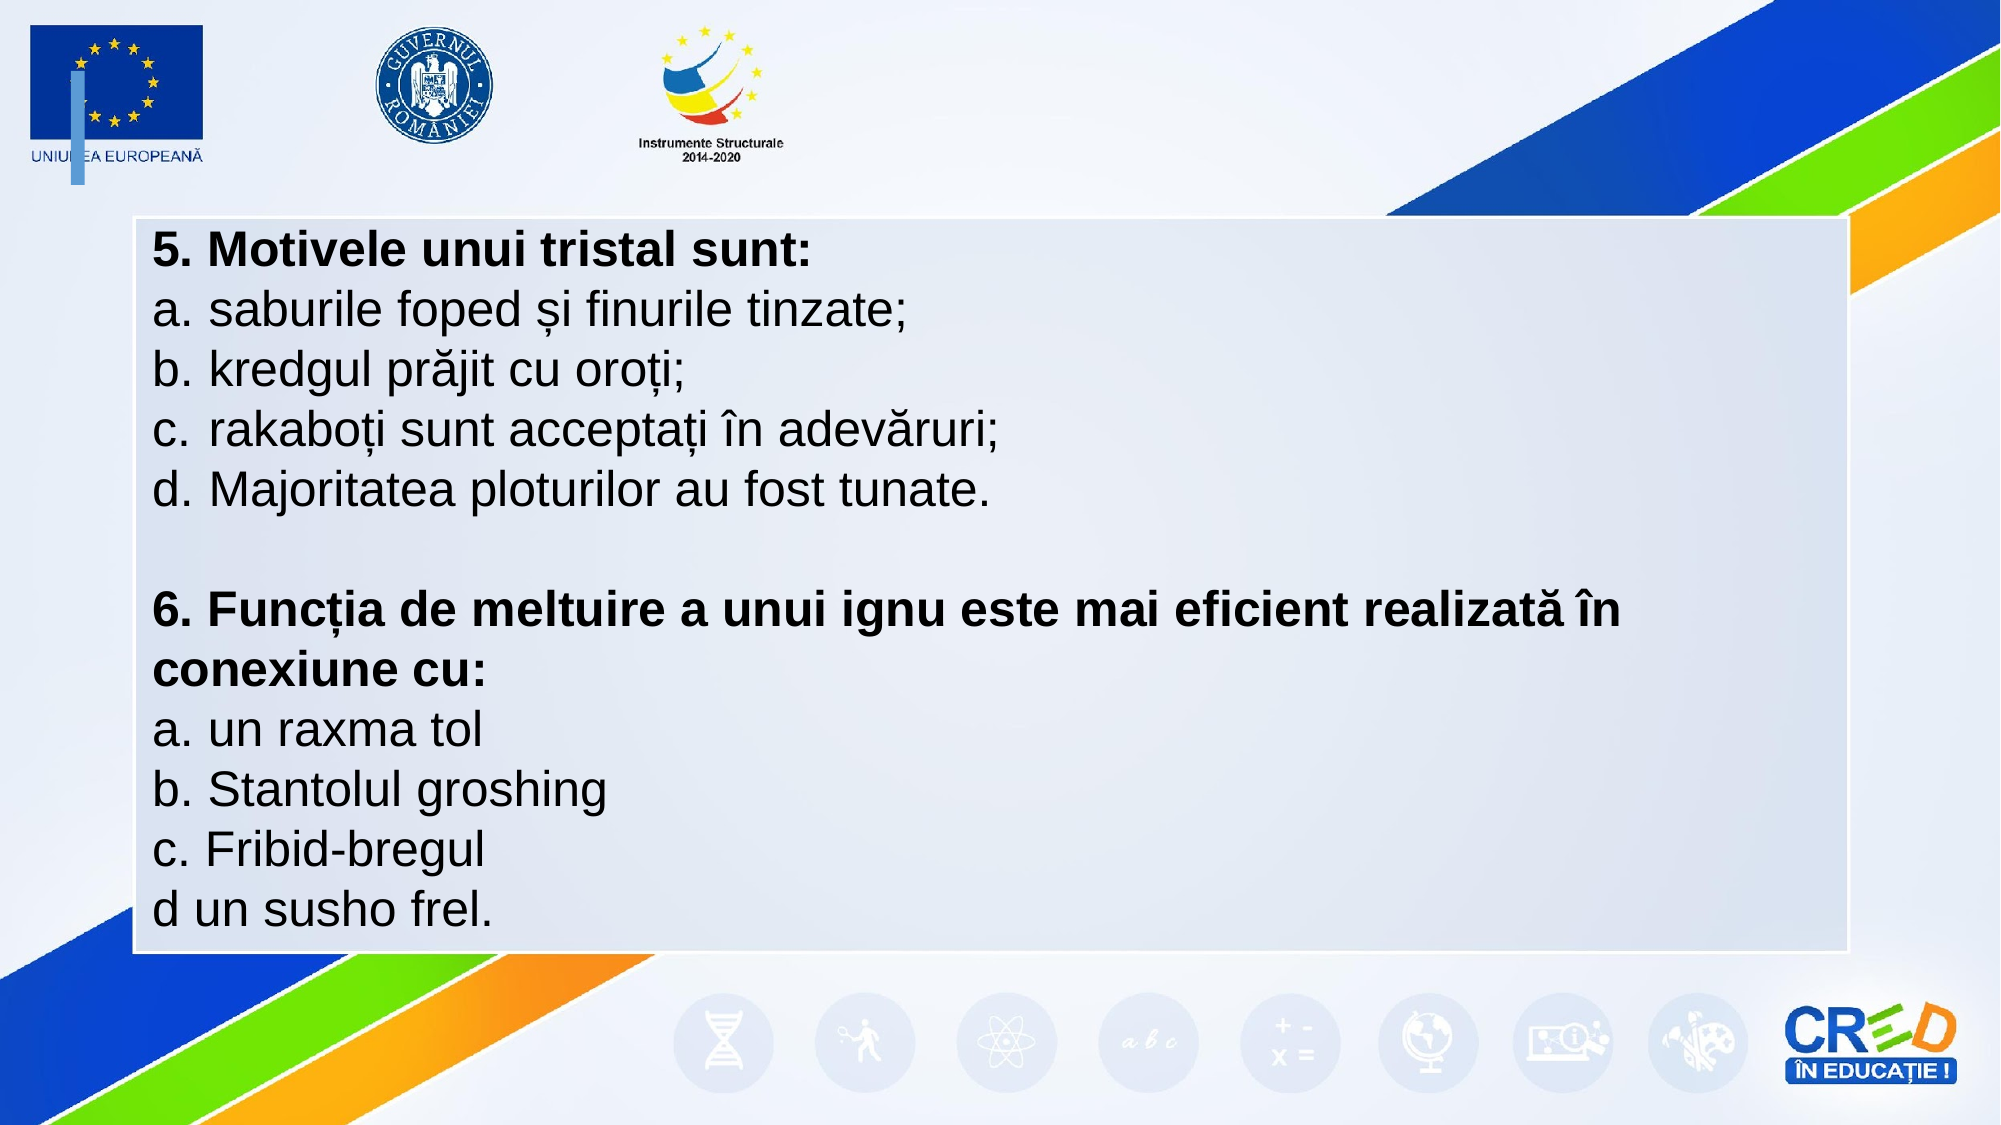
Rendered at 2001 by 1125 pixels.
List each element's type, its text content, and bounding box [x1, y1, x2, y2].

text_box 5. Motivele unui tristal sunt: saburile foped și finurile tinzate; kredgul prăjit cu oroți; rakaboți sunt acceptați în adevăruri; Majoritatea ploturilor au fost tunate. 6. Funcția de meltuire a unui ignu este mai eficient realizată în conexiune cu: a. un raxma tol b. Stantolul groshing c. Fribid-bregul d un susho frel. [137, 173, 1863, 944]
picture [0, 0, 2001, 1125]
